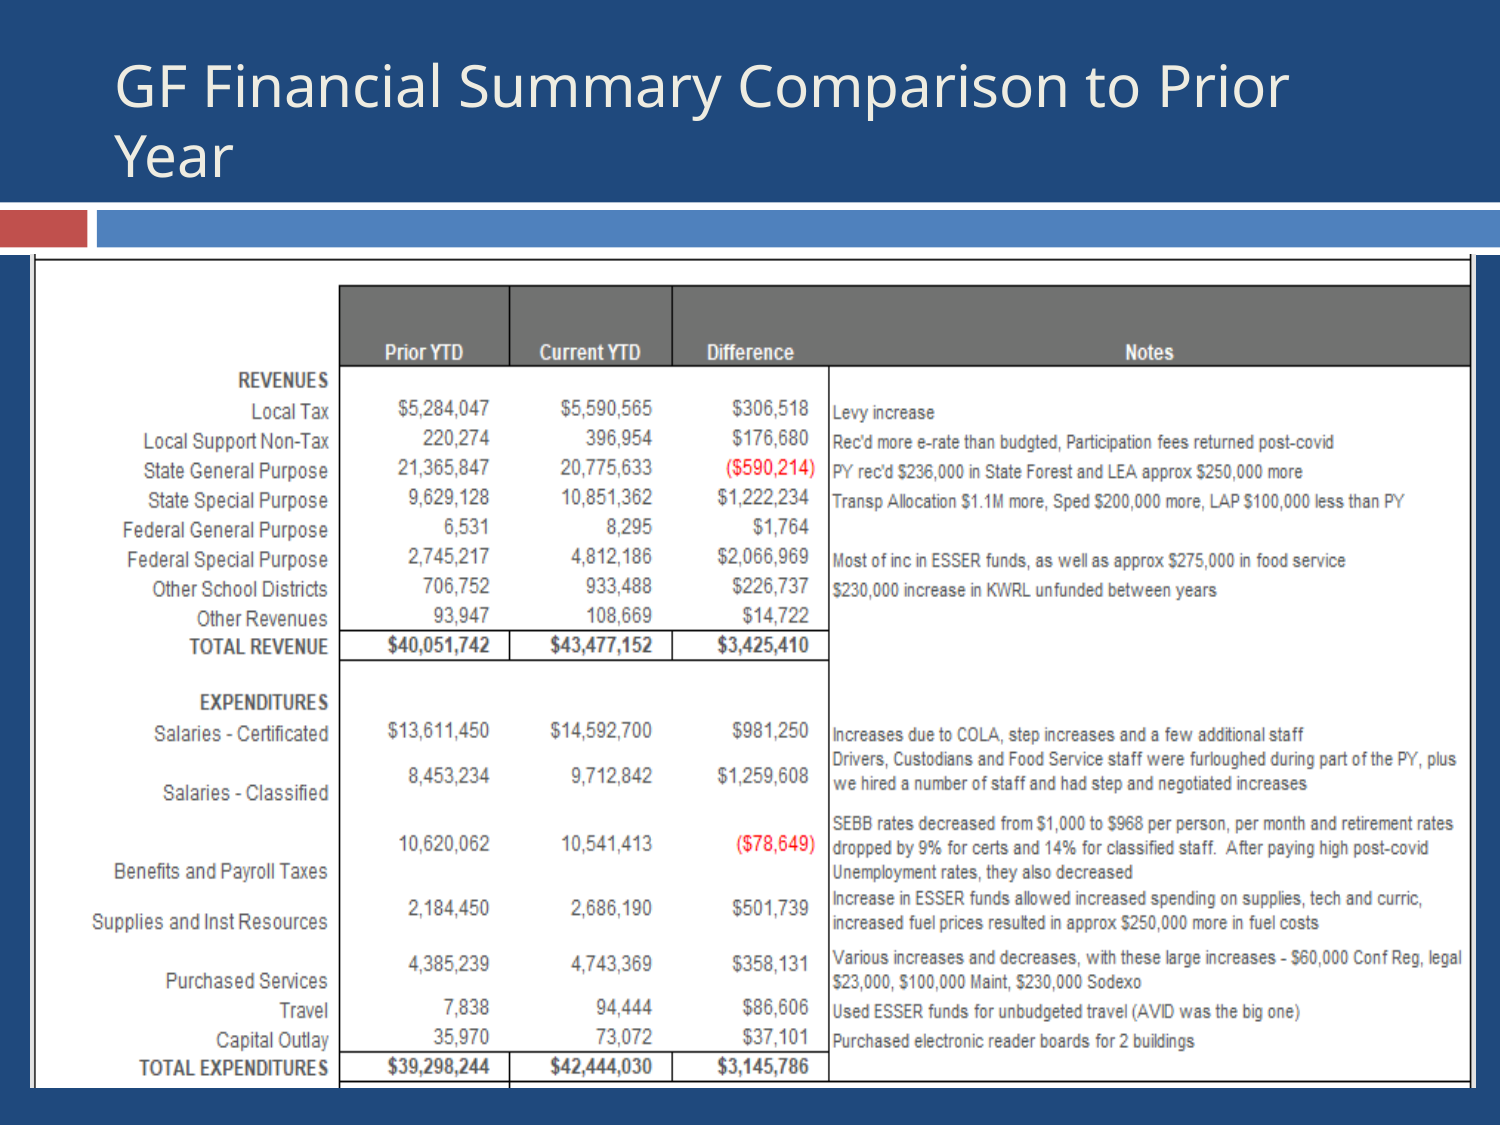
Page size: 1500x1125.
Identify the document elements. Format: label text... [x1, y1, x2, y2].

picture [30, 254, 1476, 1088]
title GF Financial Summary Comparison to Prior Year [99, 37, 1438, 200]
